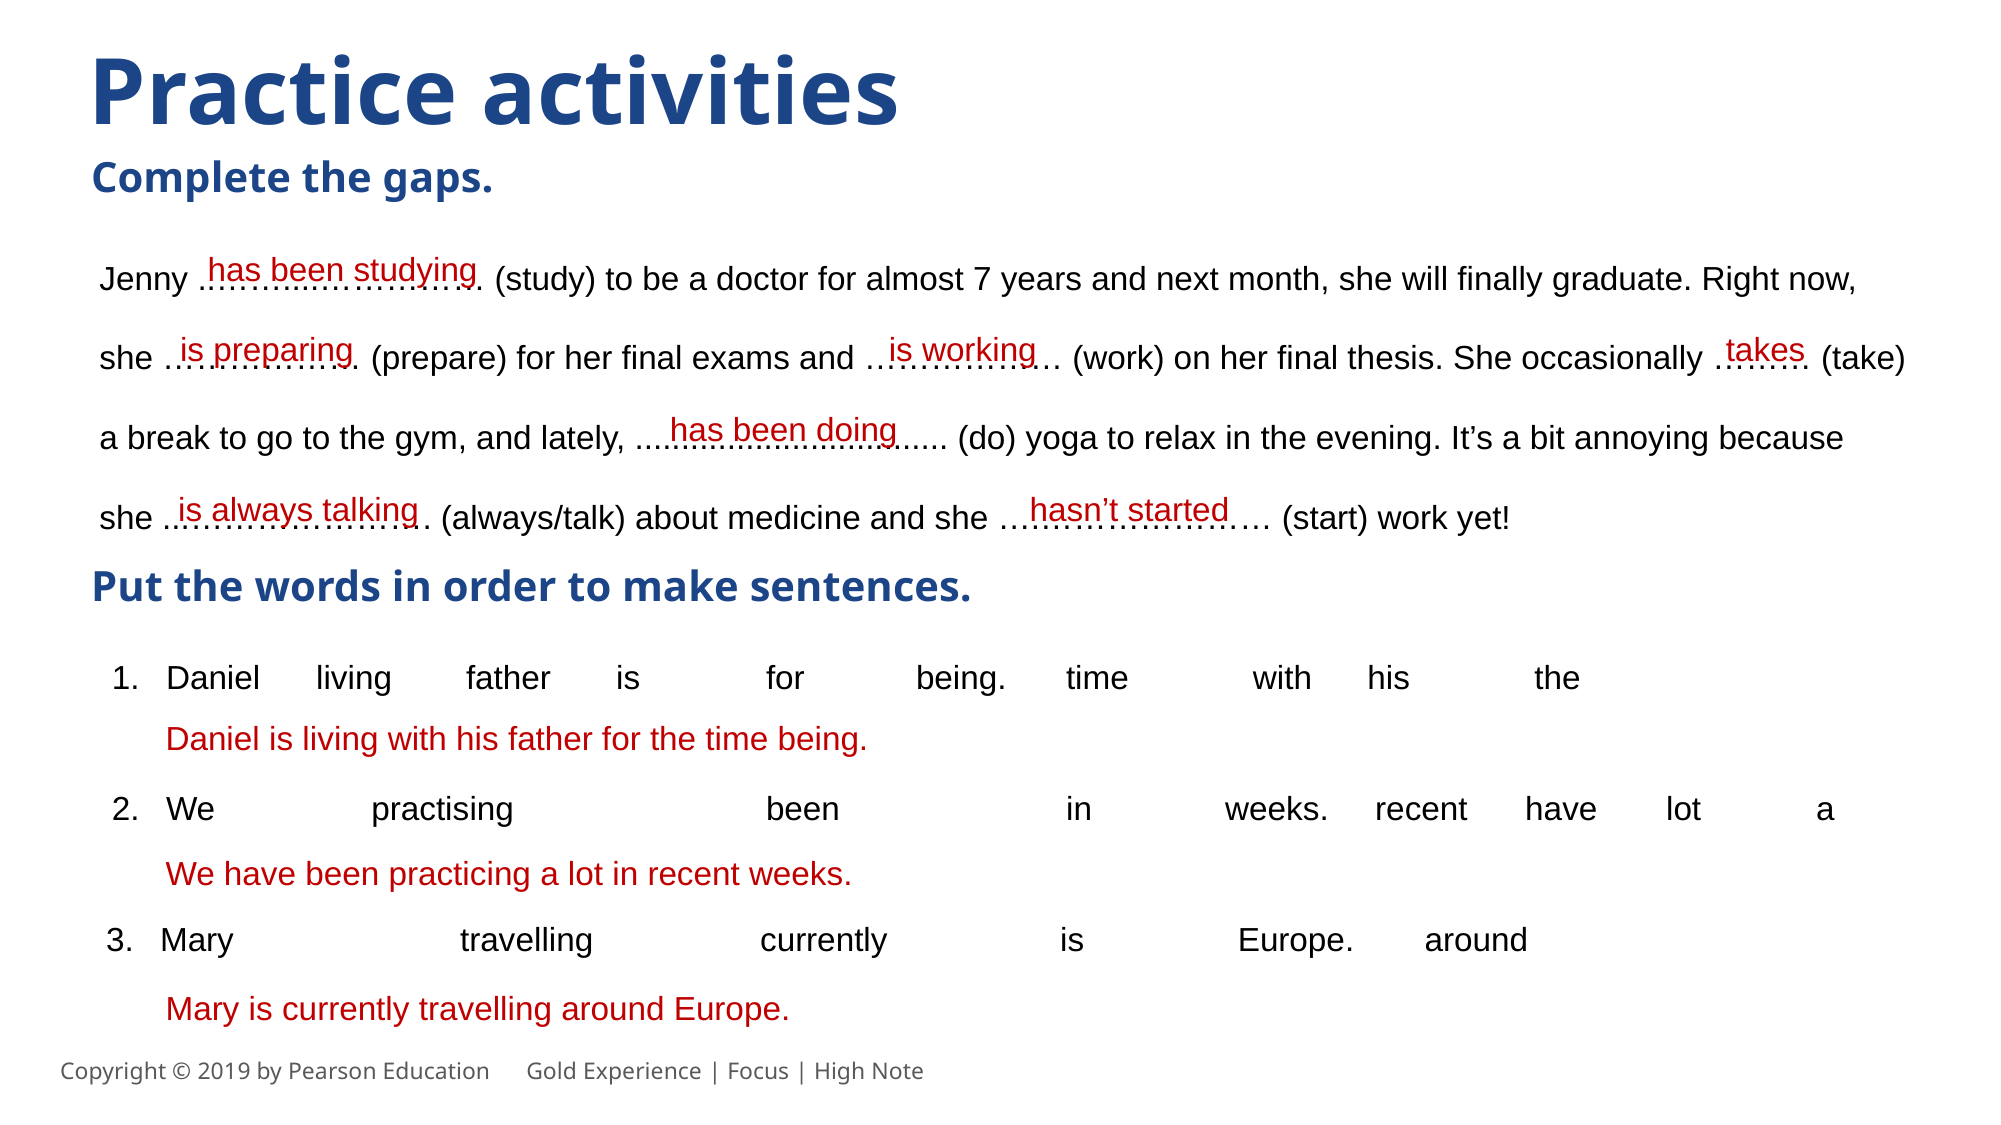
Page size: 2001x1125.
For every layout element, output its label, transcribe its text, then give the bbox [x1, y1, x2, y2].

text_box Jenny ..……....…………… (study) to be a doctor for almost 7 years and next month, she will finally graduate. Right now, she ……………… (prepare) for her final exams and ……………… (work) on her final thesis. She occasionally ……… (take) a break to go to the gym, and lately, .................................. (do) yoga to relax in the evening. It’s a bit annoying because she ...…………………. (always/talk) about medicine and she ….………………… (start) work yet! [84, 209, 1968, 592]
text_box is always talking [163, 480, 507, 537]
text_box Daniel living father is for being. time with his the [76, 648, 1906, 717]
text_box Put the words in order to make sentences. [76, 558, 1610, 627]
text_box We practising been in weeks. recent have lot a [76, 779, 1906, 848]
text_box has been studying [192, 240, 507, 297]
text_box has been doing [655, 401, 970, 457]
text_box Mary travelling currently is Europe. around [70, 910, 1900, 979]
text_box takes [1710, 320, 1844, 377]
text_box Mary is currently travelling around Europe. [150, 979, 1980, 1048]
text_box is preparing [165, 320, 480, 377]
text_box is working [873, 320, 1071, 377]
text_box Complete the gaps. [76, 148, 1960, 217]
text_box Daniel is living with his father for the time being. [150, 709, 1980, 778]
text_box We have been practicing a lot in recent weeks. [150, 844, 1980, 913]
footer Copyright © 2019 by Pearson Education Gold Experience | Focus | High Note [45, 1040, 1084, 1101]
text_box hasn’t started [1014, 480, 1329, 537]
text_box Practice activities [73, 37, 1181, 169]
